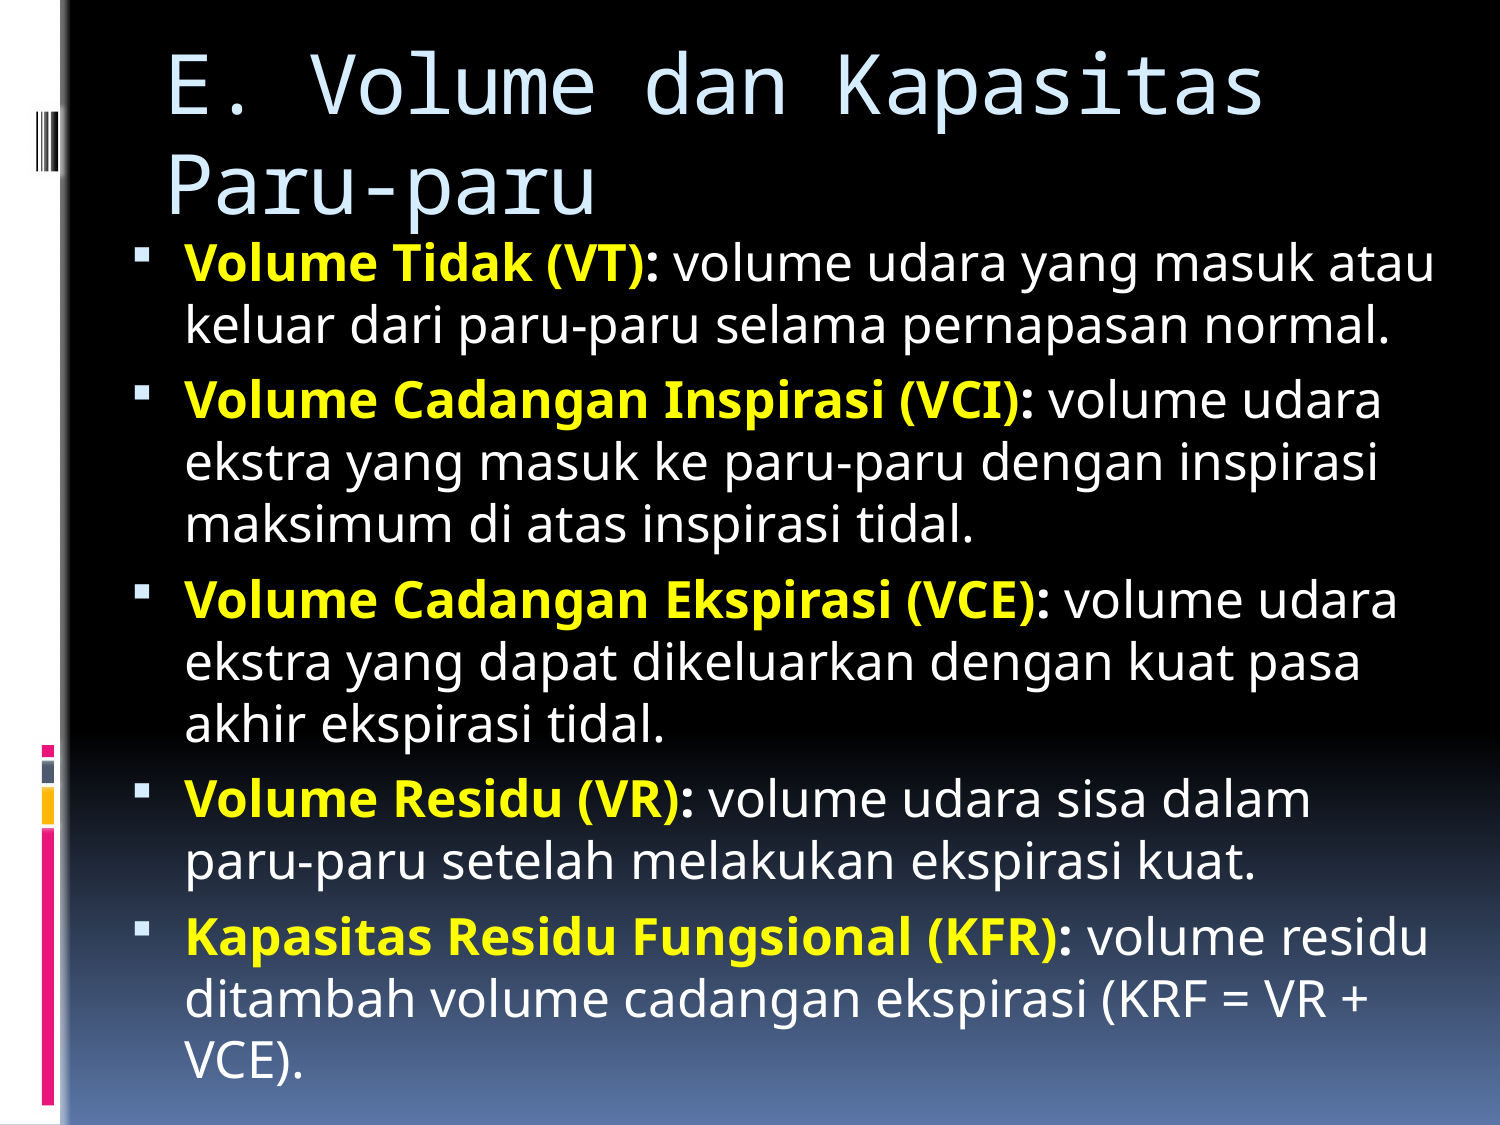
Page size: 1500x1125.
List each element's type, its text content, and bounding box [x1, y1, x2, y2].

list Volume Tidak (VT): volume udara yang masuk atau keluar dari paru-paru selama pernapasan normal. Volume Cadangan Inspirasi (VCI): volume udara ekstra yang masuk ke paru-paru dengan inspirasi maksimum di atas inspirasi tidal. Volume Cadangan Ekspirasi (VCE): volume udara ekstra yang dapat dikeluarkan dengan kuat pasa akhir ekspirasi tidal. Volume Residu (VR): volume udara sisa dalam paru-paru setelah melakukan ekspirasi kuat. Kapasitas Residu Fungsional (KFR): volume residu ditambah volume cadangan ekspirasi (KRF = VR + VCE). [105, 222, 1461, 1114]
title E. Volume dan Kapasitas Paru-paru [150, 23, 1425, 174]
